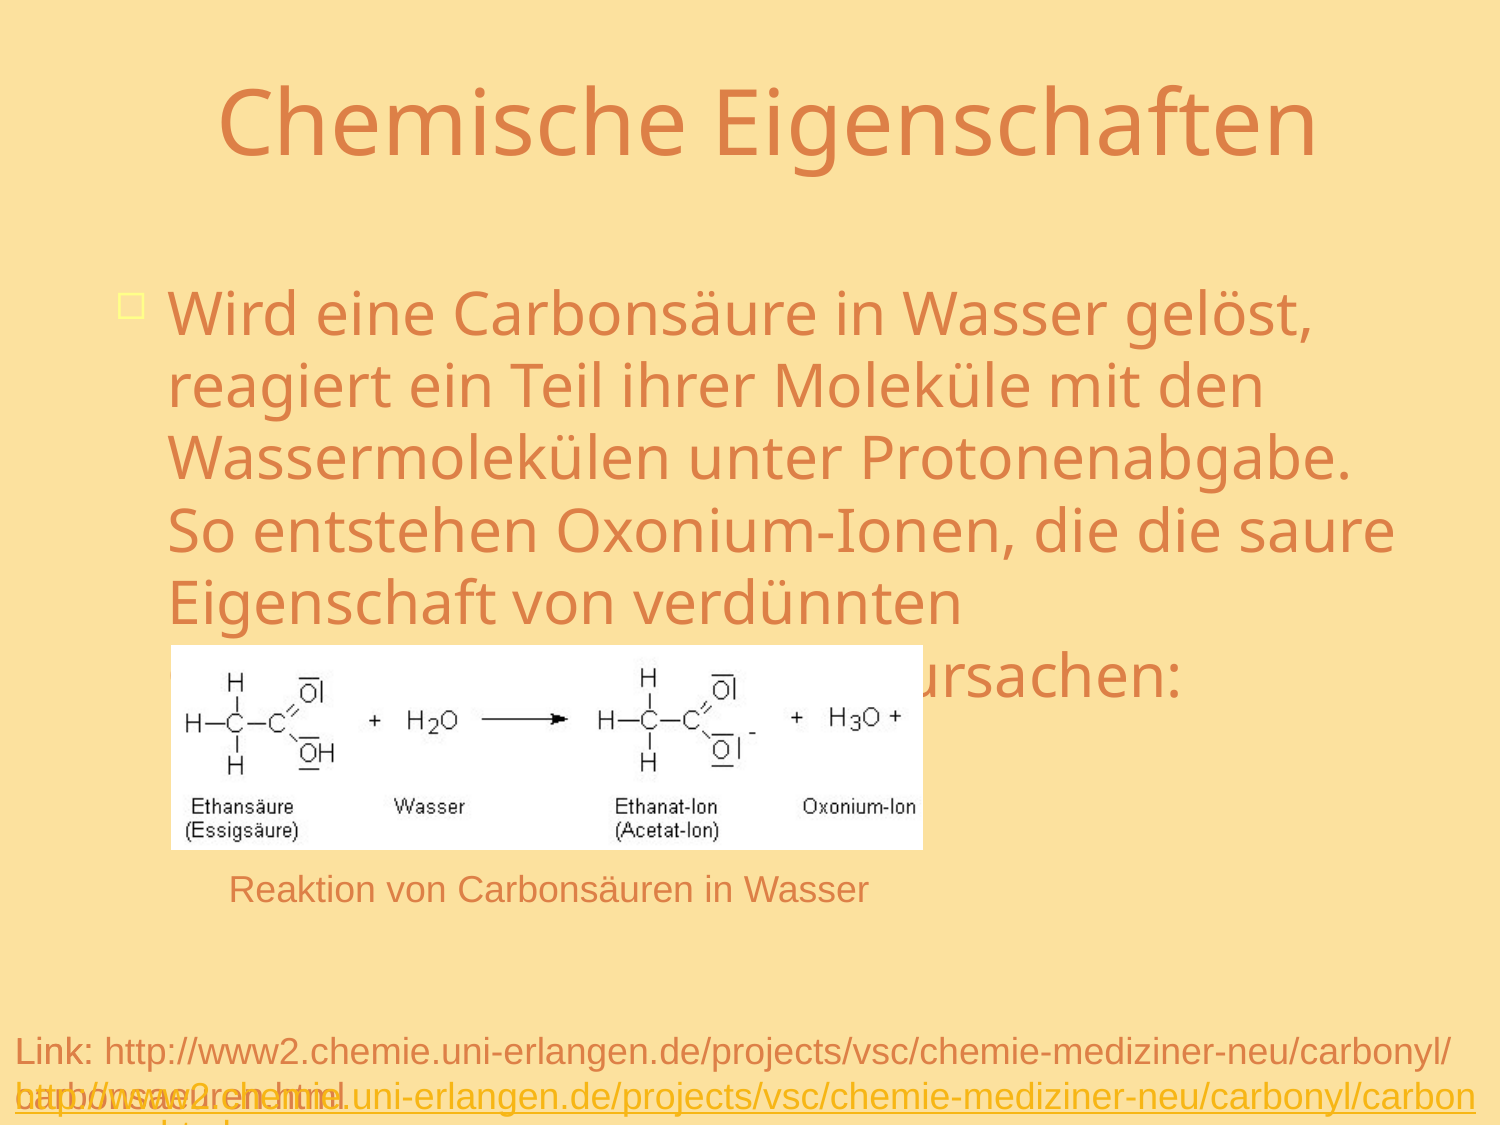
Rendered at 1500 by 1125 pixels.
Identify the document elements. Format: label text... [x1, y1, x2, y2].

text_box Link: http://www2.chemie.uni-erlangen.de/projects/vsc/chemie-mediziner-neu/carbonyl/carbonsaeuren.html http://www.chemieunterricht.de/dc2/haus/orgsren.htm [0, 1019, 1500, 1125]
text_box Reaktion von Carbonsäuren in Wasser [171, 858, 927, 918]
title Chemische Eigenschaften [99, 37, 1438, 201]
list Wird eine Carbonsäure in Wasser gelöst, reagiert ein Teil ihrer Moleküle mit den Wassermolekülen unter Protonenabgabe. So entstehen Oxonium-Ionen, die die saure Eigenschaft von verdünnten Carbonsäurelösungen verursachen: [100, 266, 1438, 1010]
picture [171, 645, 923, 850]
